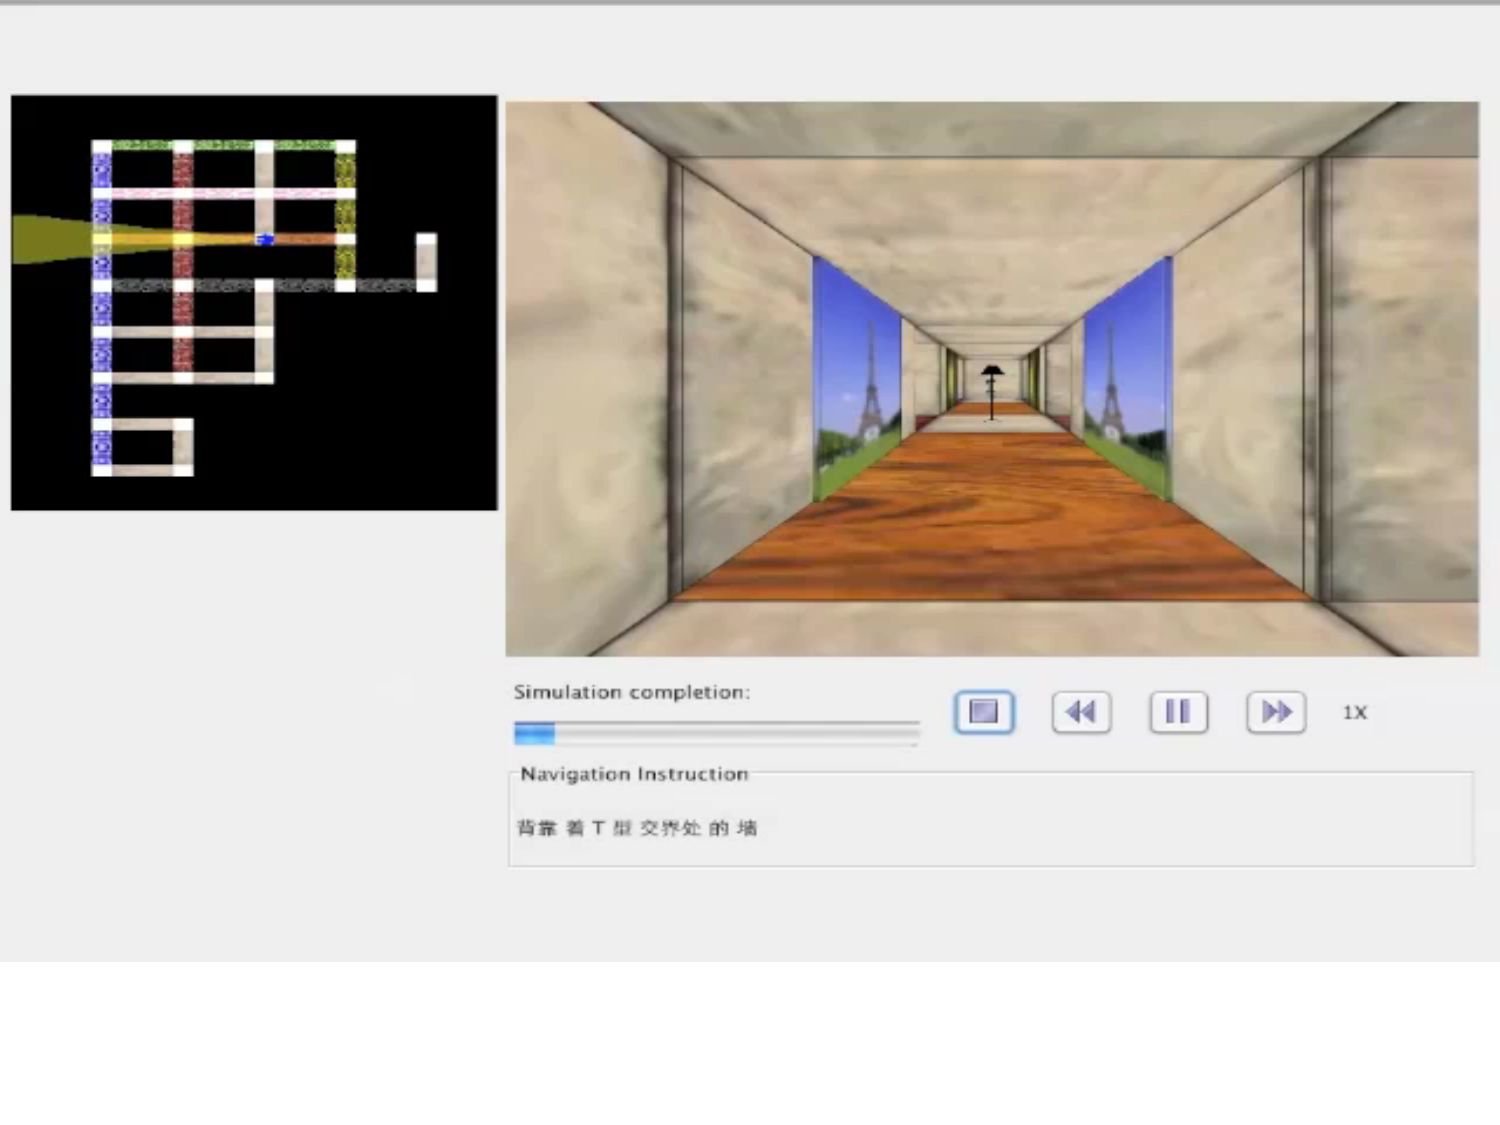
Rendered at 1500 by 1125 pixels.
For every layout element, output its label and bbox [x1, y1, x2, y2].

list [0, 0, 1500, 963]
